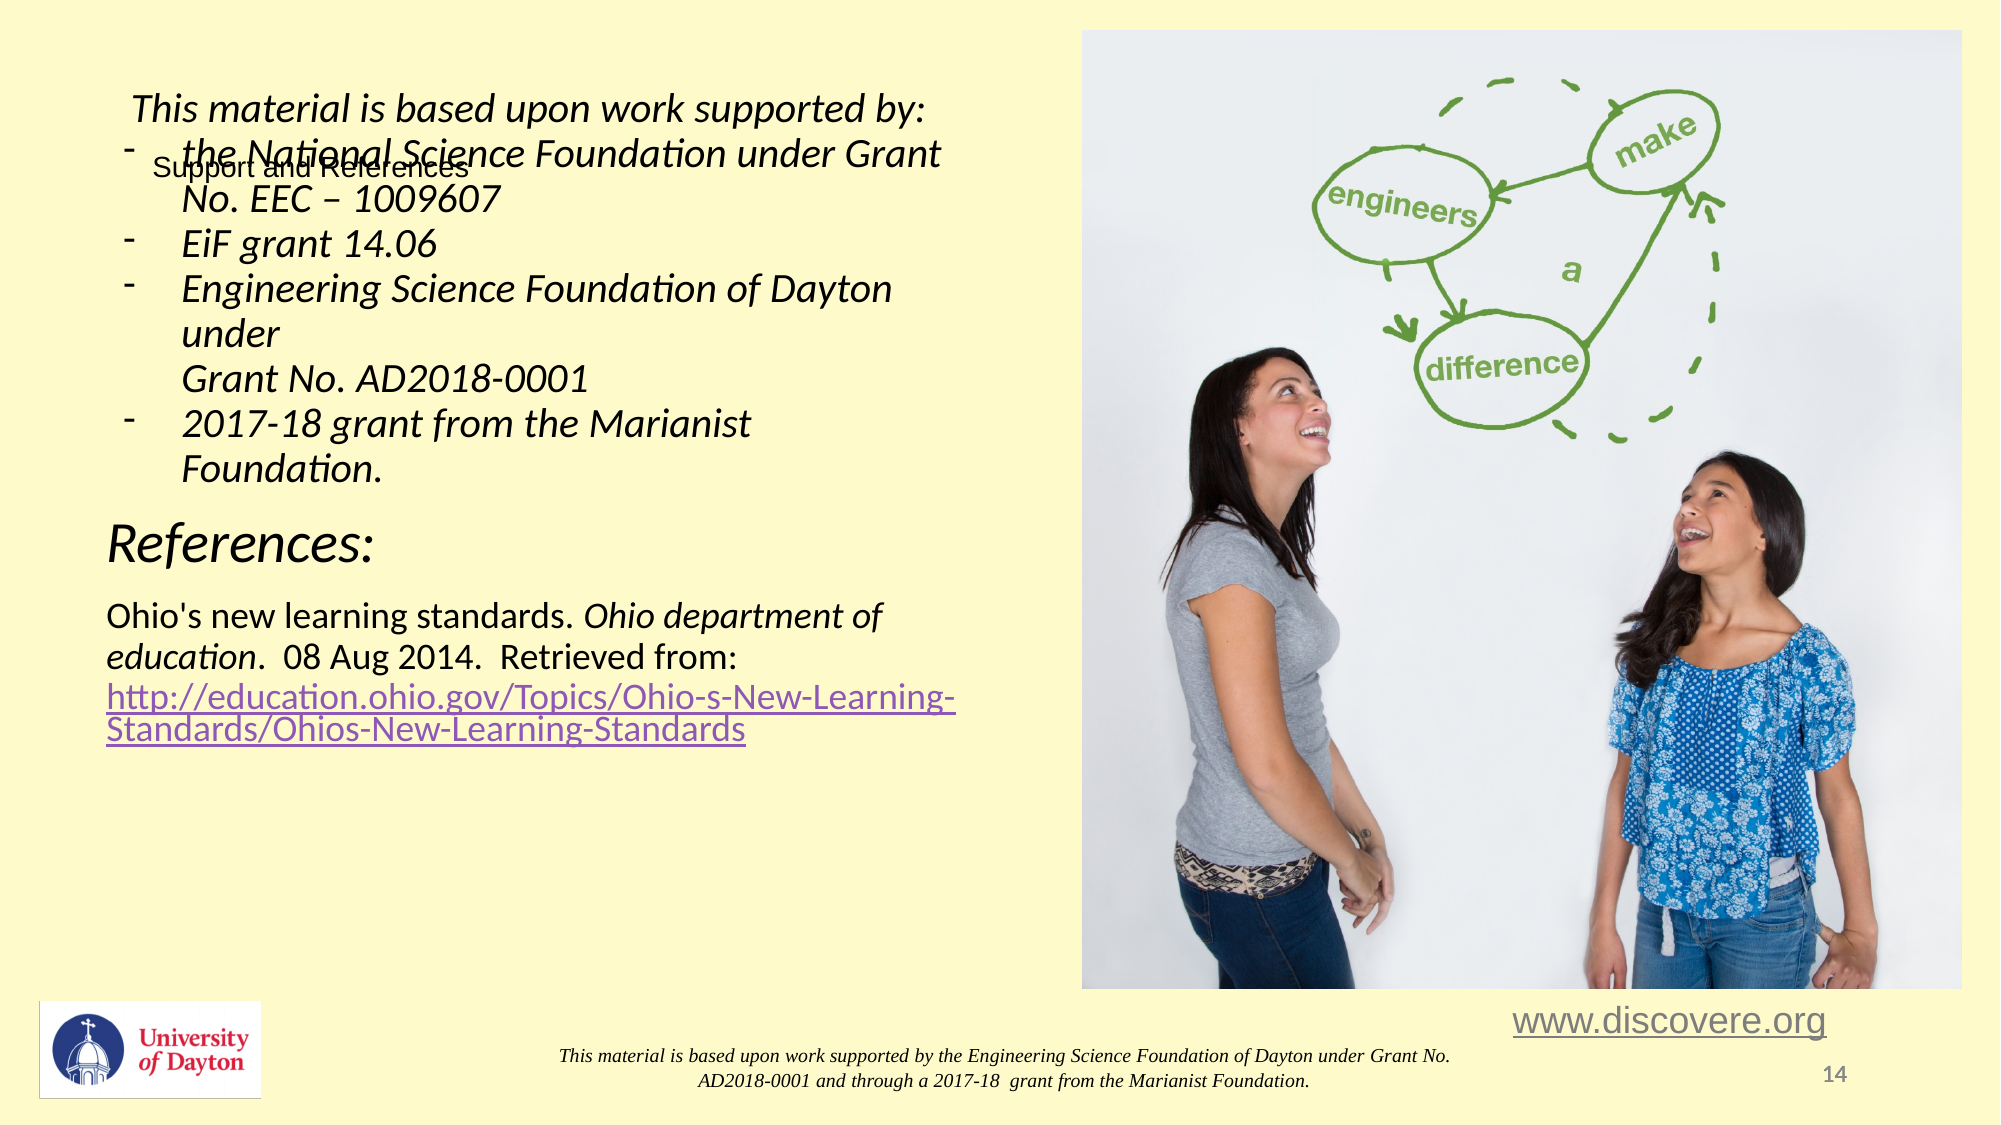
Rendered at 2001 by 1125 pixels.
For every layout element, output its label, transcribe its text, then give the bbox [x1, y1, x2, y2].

list This material is based upon work supported by: the National Science Foundation under Grant No. EEC – 1009607 EiF grant 14.06 Engineering Science Foundation of Dayton under Grant No. AD2018-0001 2017-18 grant from the Marianist Foundation. References: Ohio's new learning standards. Ohio department of education. 08 Aug 2014. Retrieved from: http://education.ohio.gov/Topics/Ohio-s-New-Learning-Standards/Ohios-New-Learning-Standards [91, 79, 977, 990]
picture [0, 855, 301, 1125]
picture [1081, 30, 1963, 990]
text_box www.discovere.org [1497, 999, 1857, 1050]
title Support and References [137, 59, 1076, 278]
